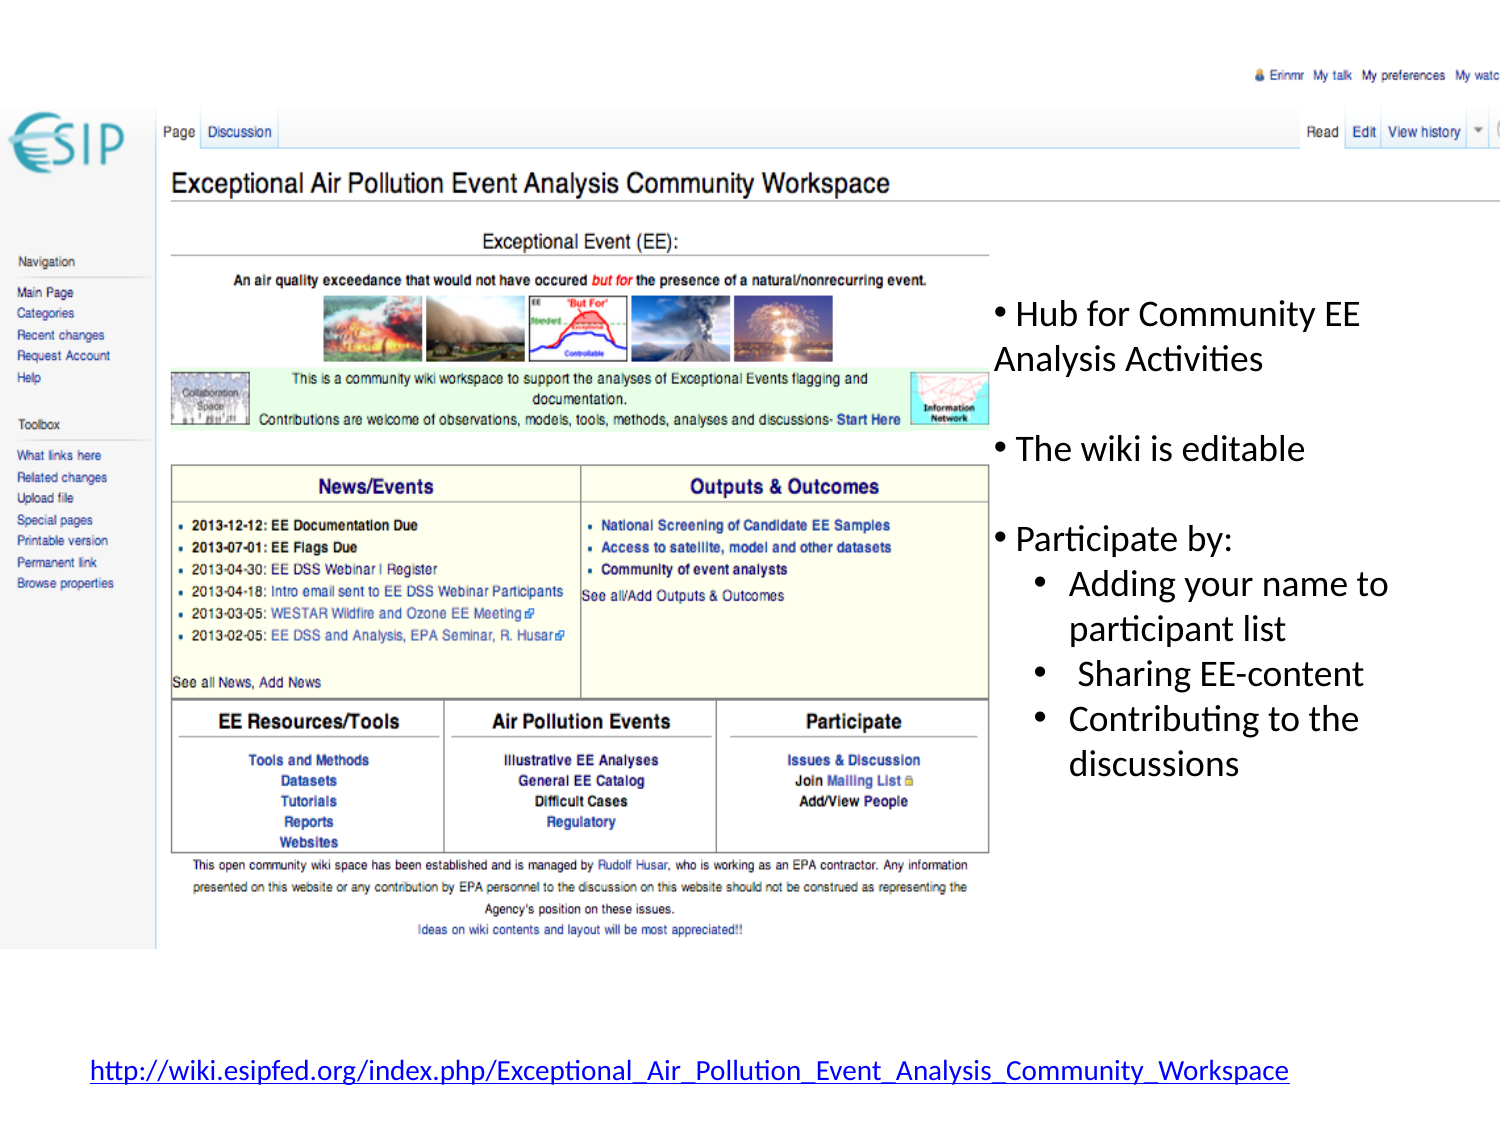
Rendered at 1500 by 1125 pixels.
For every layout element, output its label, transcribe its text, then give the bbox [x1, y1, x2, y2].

text_box http://wiki.esipfed.org/index.php/Exceptional_Air_Pollution_Event_Analysis_Community_Workspace [75, 1044, 1394, 1094]
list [0, 44, 1500, 965]
